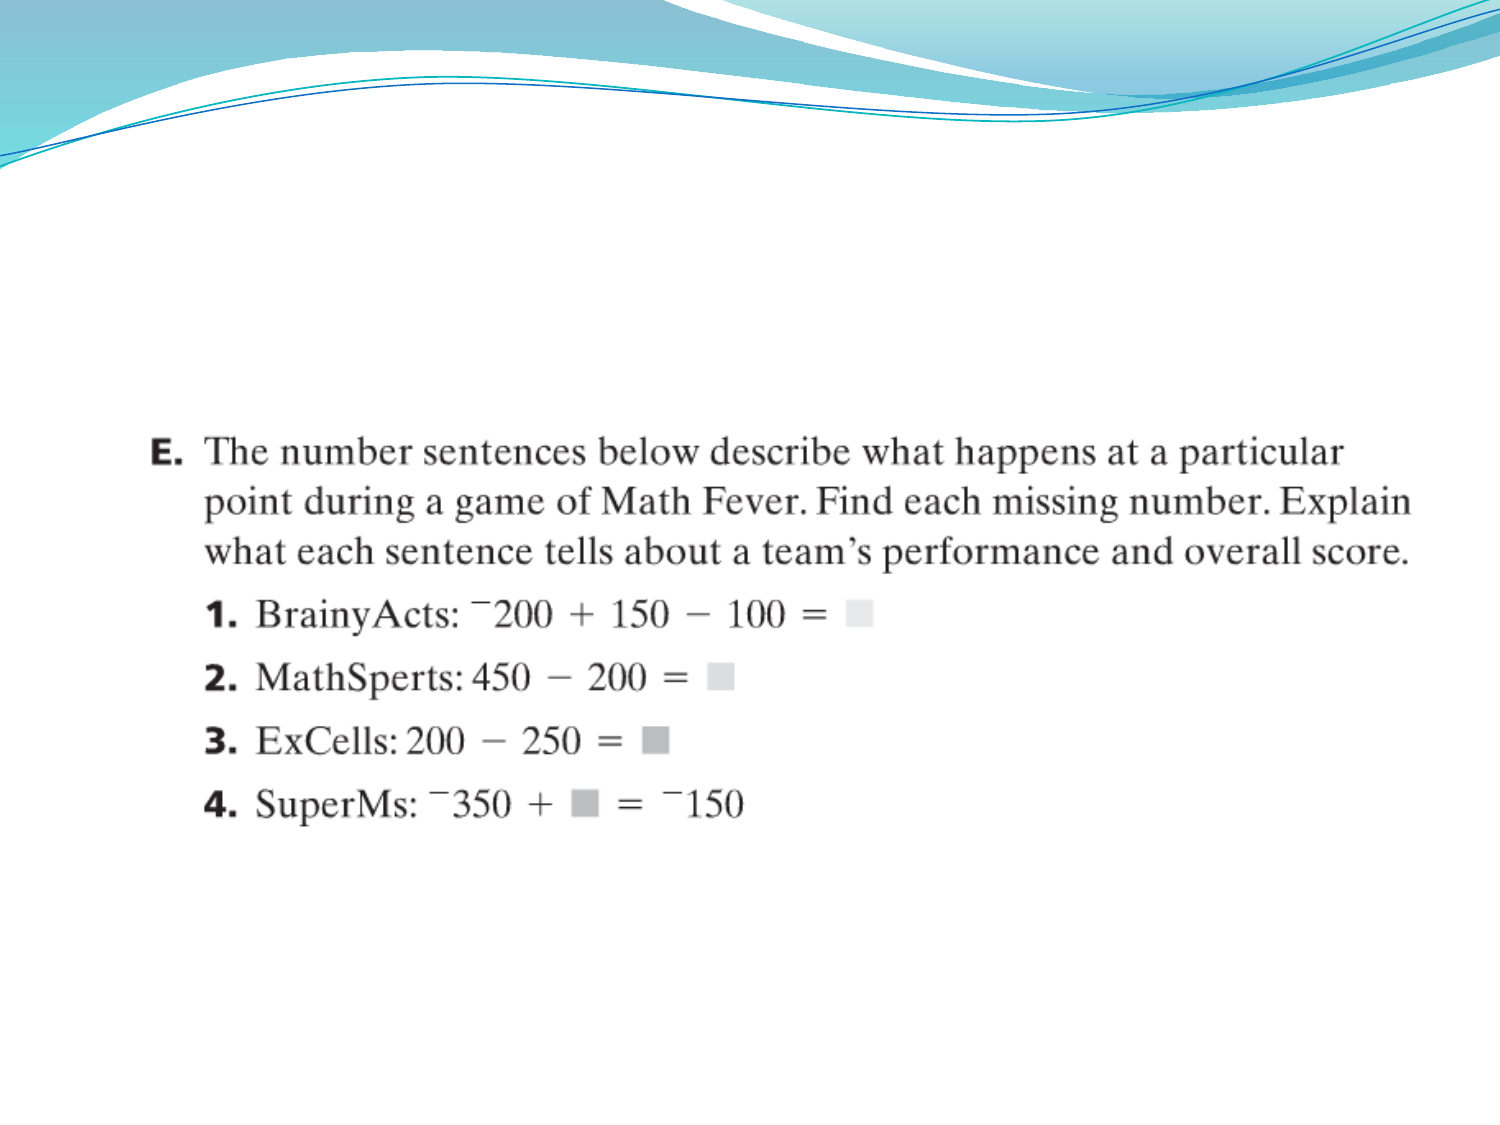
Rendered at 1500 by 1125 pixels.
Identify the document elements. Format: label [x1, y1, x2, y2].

list [115, 412, 1456, 851]
